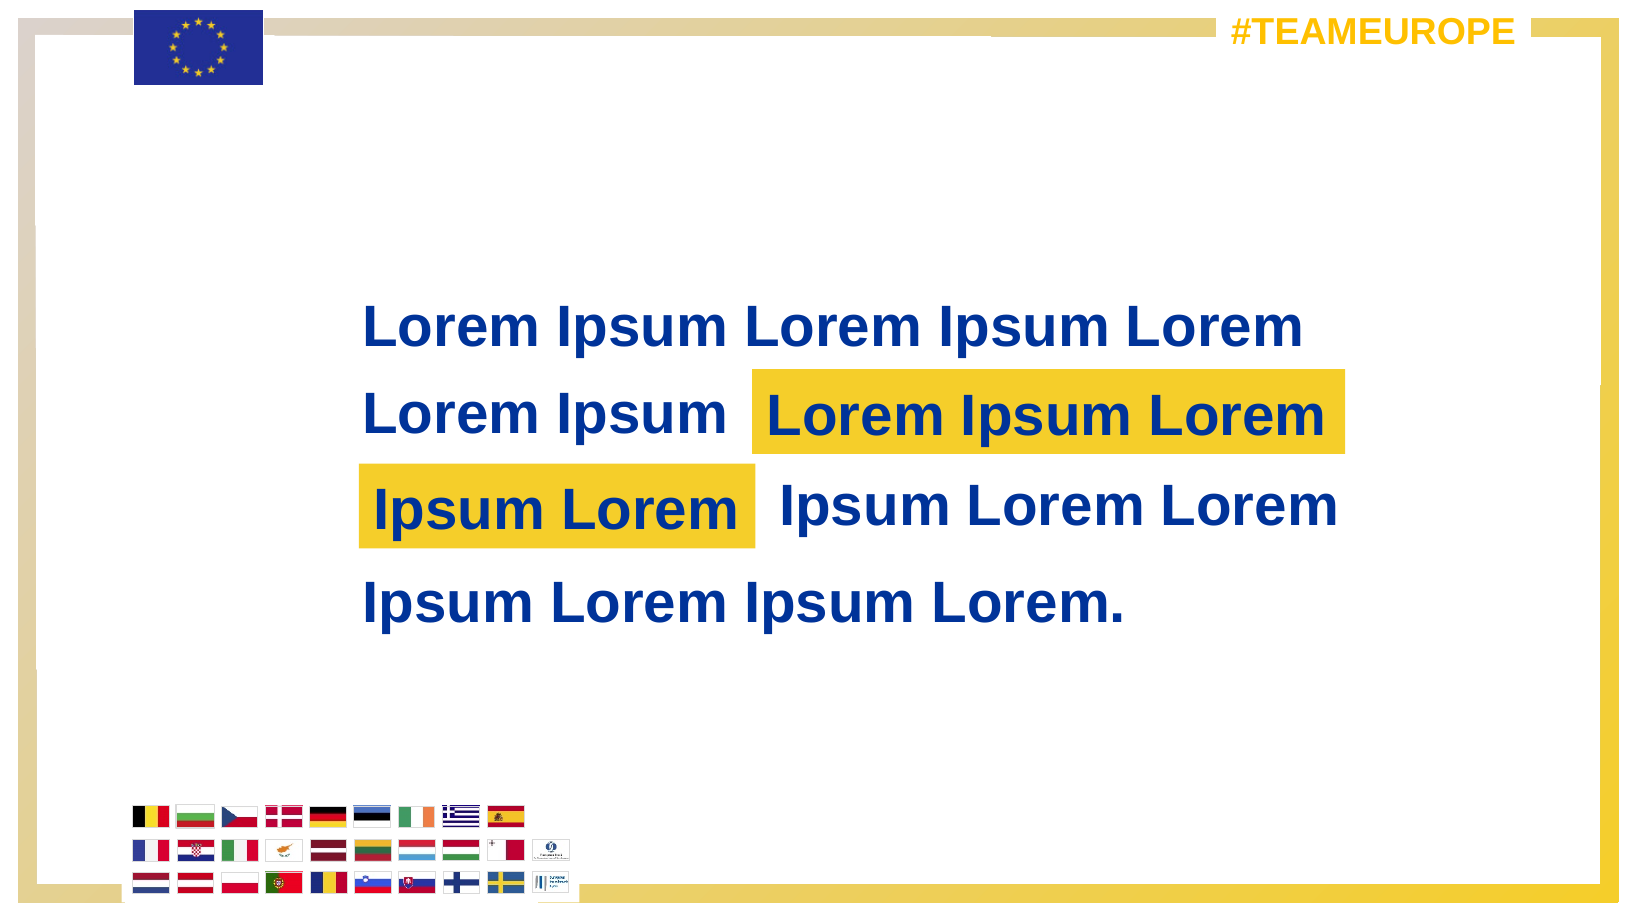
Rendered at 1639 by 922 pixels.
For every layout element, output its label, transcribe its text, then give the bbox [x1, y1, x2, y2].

text_box Lorem Ipsum Lorem [752, 369, 1346, 454]
picture [133, 9, 264, 86]
text_box Ipsum Lorem [358, 463, 756, 549]
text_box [121, 797, 580, 903]
text_box Ipsum Lorem Ipsum Lorem. [347, 557, 1266, 642]
text_box Lorem Ipsum Lorem Ipsum Lorem [347, 280, 1389, 366]
text_box Lorem Ipsum [347, 367, 753, 453]
text_box Ipsum Lorem Lorem [764, 459, 1379, 545]
